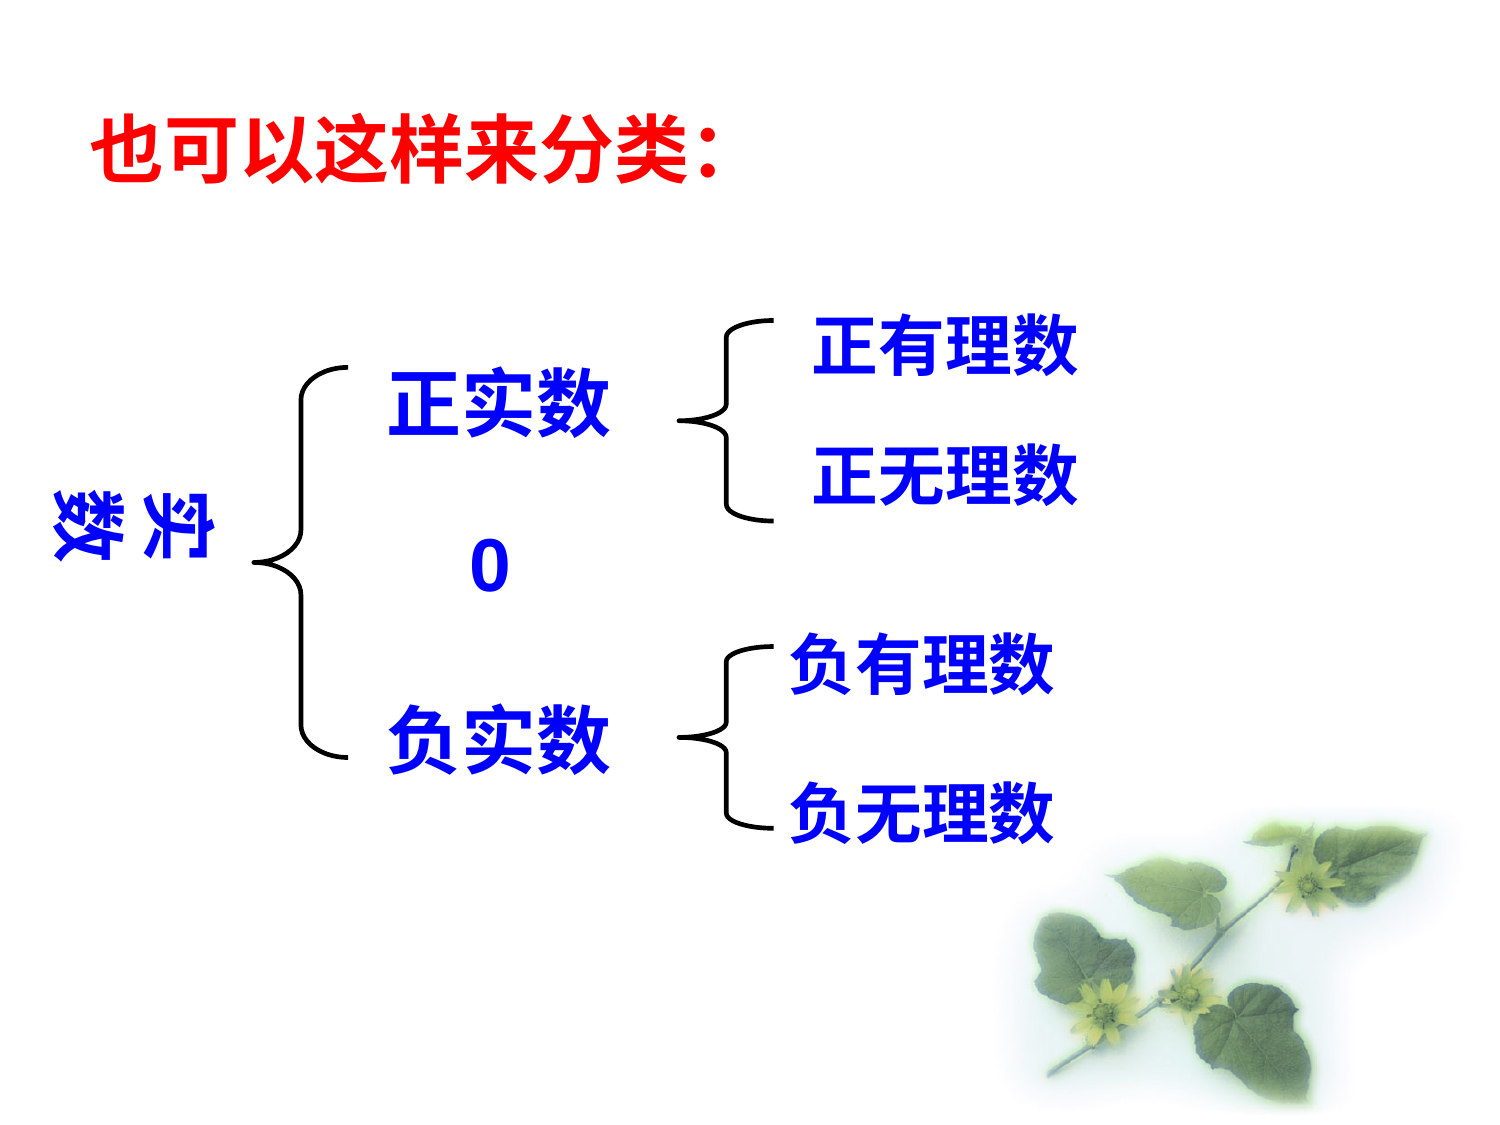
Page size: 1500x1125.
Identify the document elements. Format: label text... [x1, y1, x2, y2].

text_box [678, 646, 774, 829]
text_box 正实数 [372, 348, 656, 454]
text_box 也可以这样来分类： [75, 94, 875, 200]
text_box 实数 [112, 473, 233, 651]
text_box 负无理数 [773, 764, 1117, 859]
picture [950, 791, 1500, 1125]
text_box 0 [372, 509, 644, 614]
text_box 正有理数 [797, 296, 1140, 392]
text_box 正无理数 [797, 426, 1140, 522]
text_box [253, 367, 349, 758]
text_box 负实数 [372, 686, 656, 792]
text_box 负有理数 [773, 615, 1117, 711]
text_box [678, 320, 774, 522]
